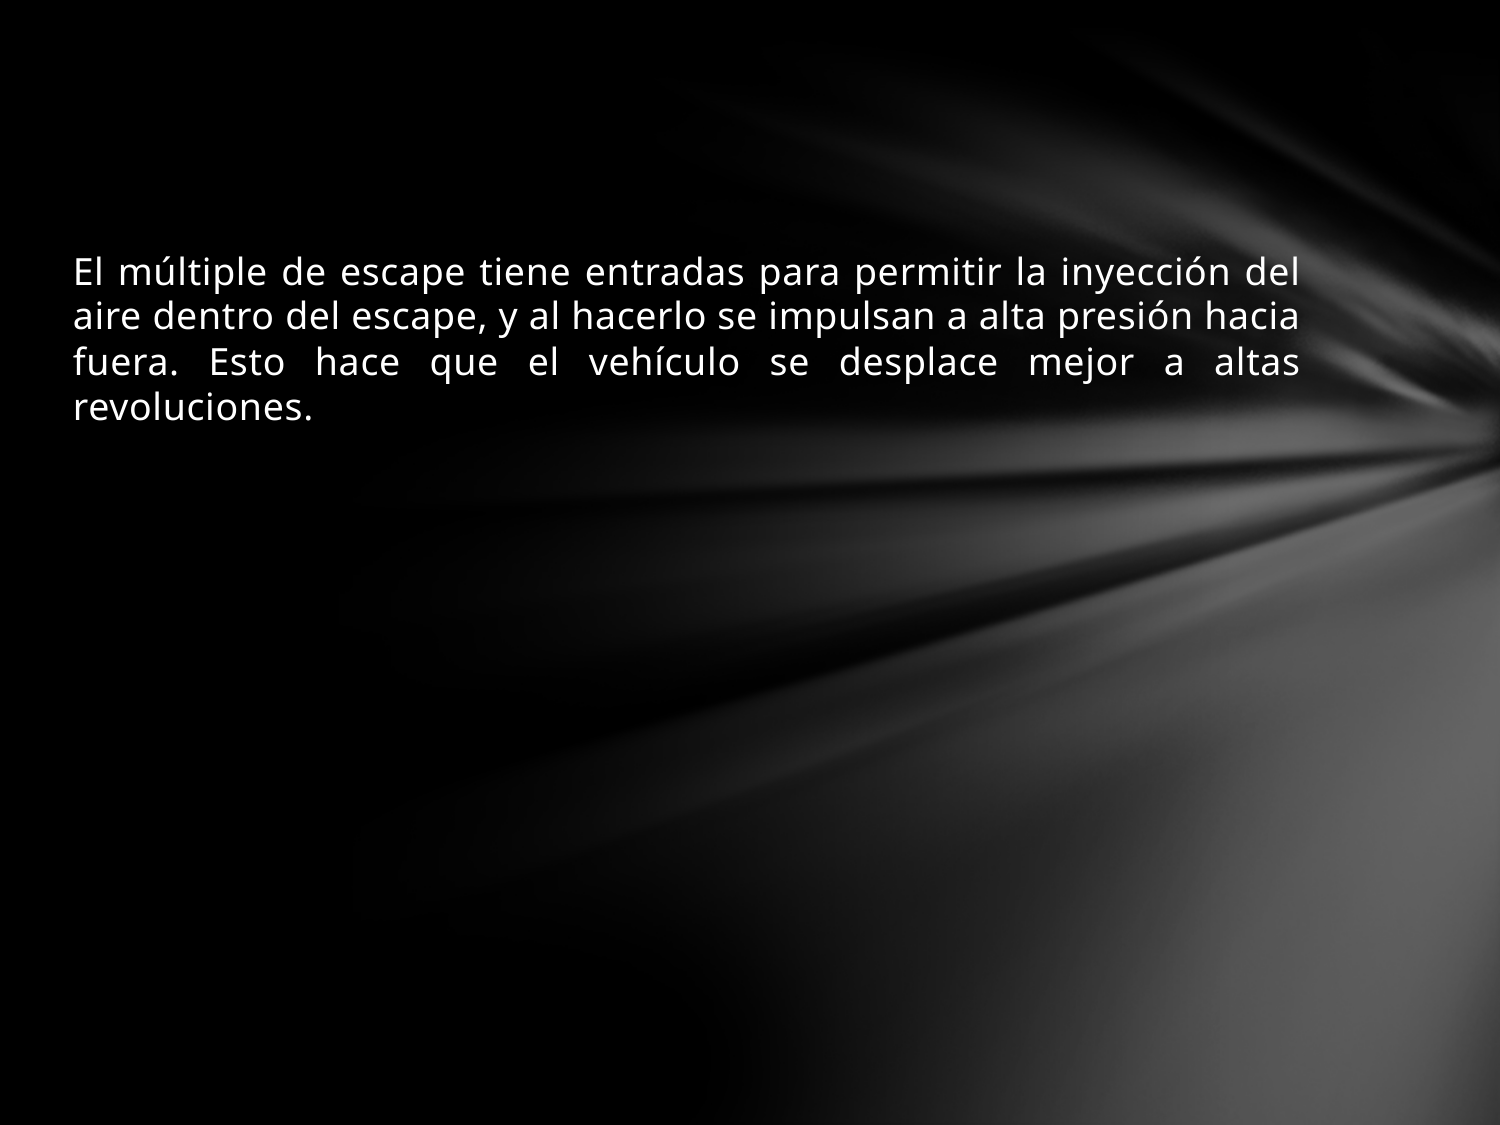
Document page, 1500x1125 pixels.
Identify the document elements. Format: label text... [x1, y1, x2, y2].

list El múltiple de escape tiene entradas para permitir la inyección del aire dentro del escape, y al hacerlo se impulsan a alta presión hacia fuera. Esto hace que el vehículo se desplace mejor a altas revoluciones. [57, 239, 1318, 1015]
